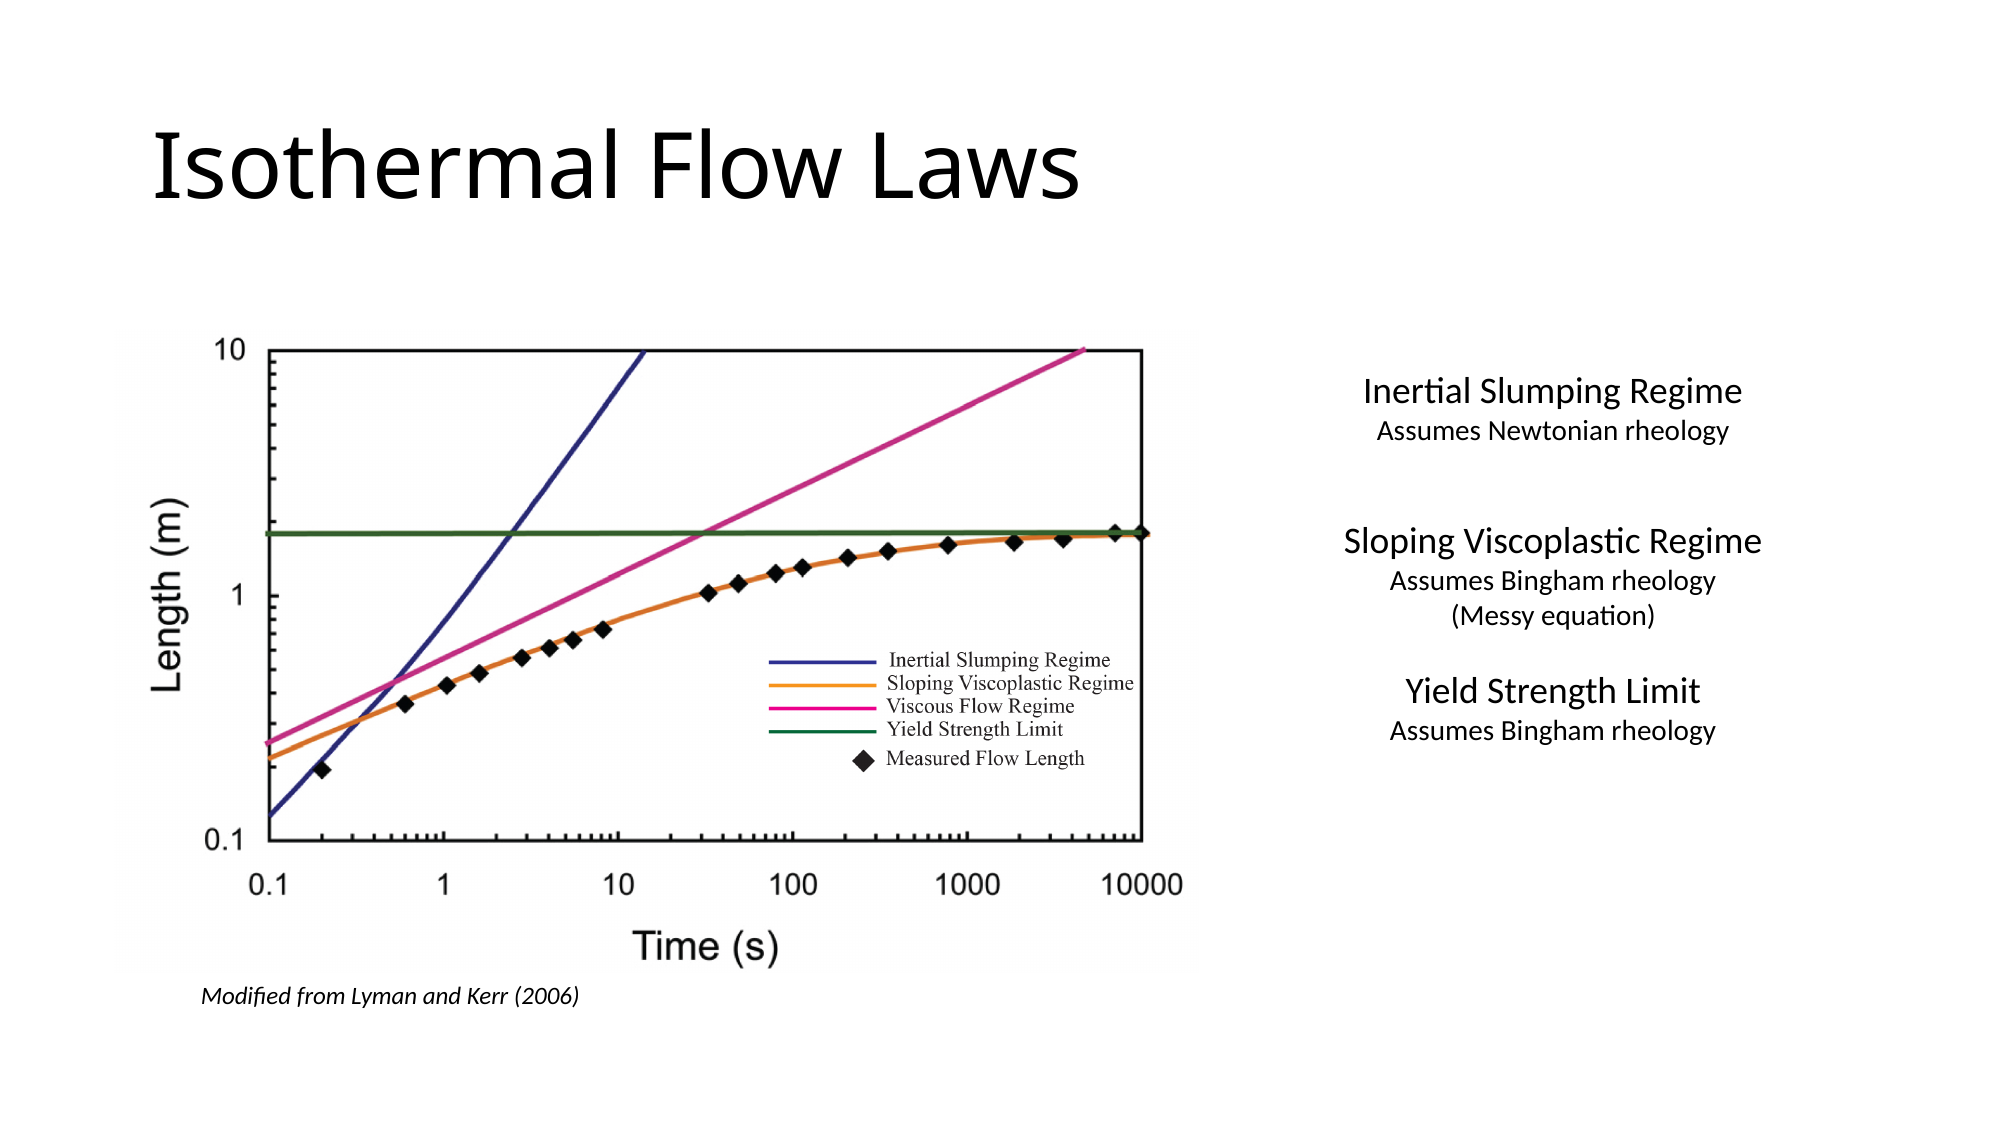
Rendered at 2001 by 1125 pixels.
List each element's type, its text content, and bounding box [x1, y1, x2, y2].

title Isothermal Flow Laws [137, 59, 1863, 278]
text_box Modified from Lyman and Kerr (2006) [186, 973, 804, 1017]
picture [114, 329, 1199, 973]
